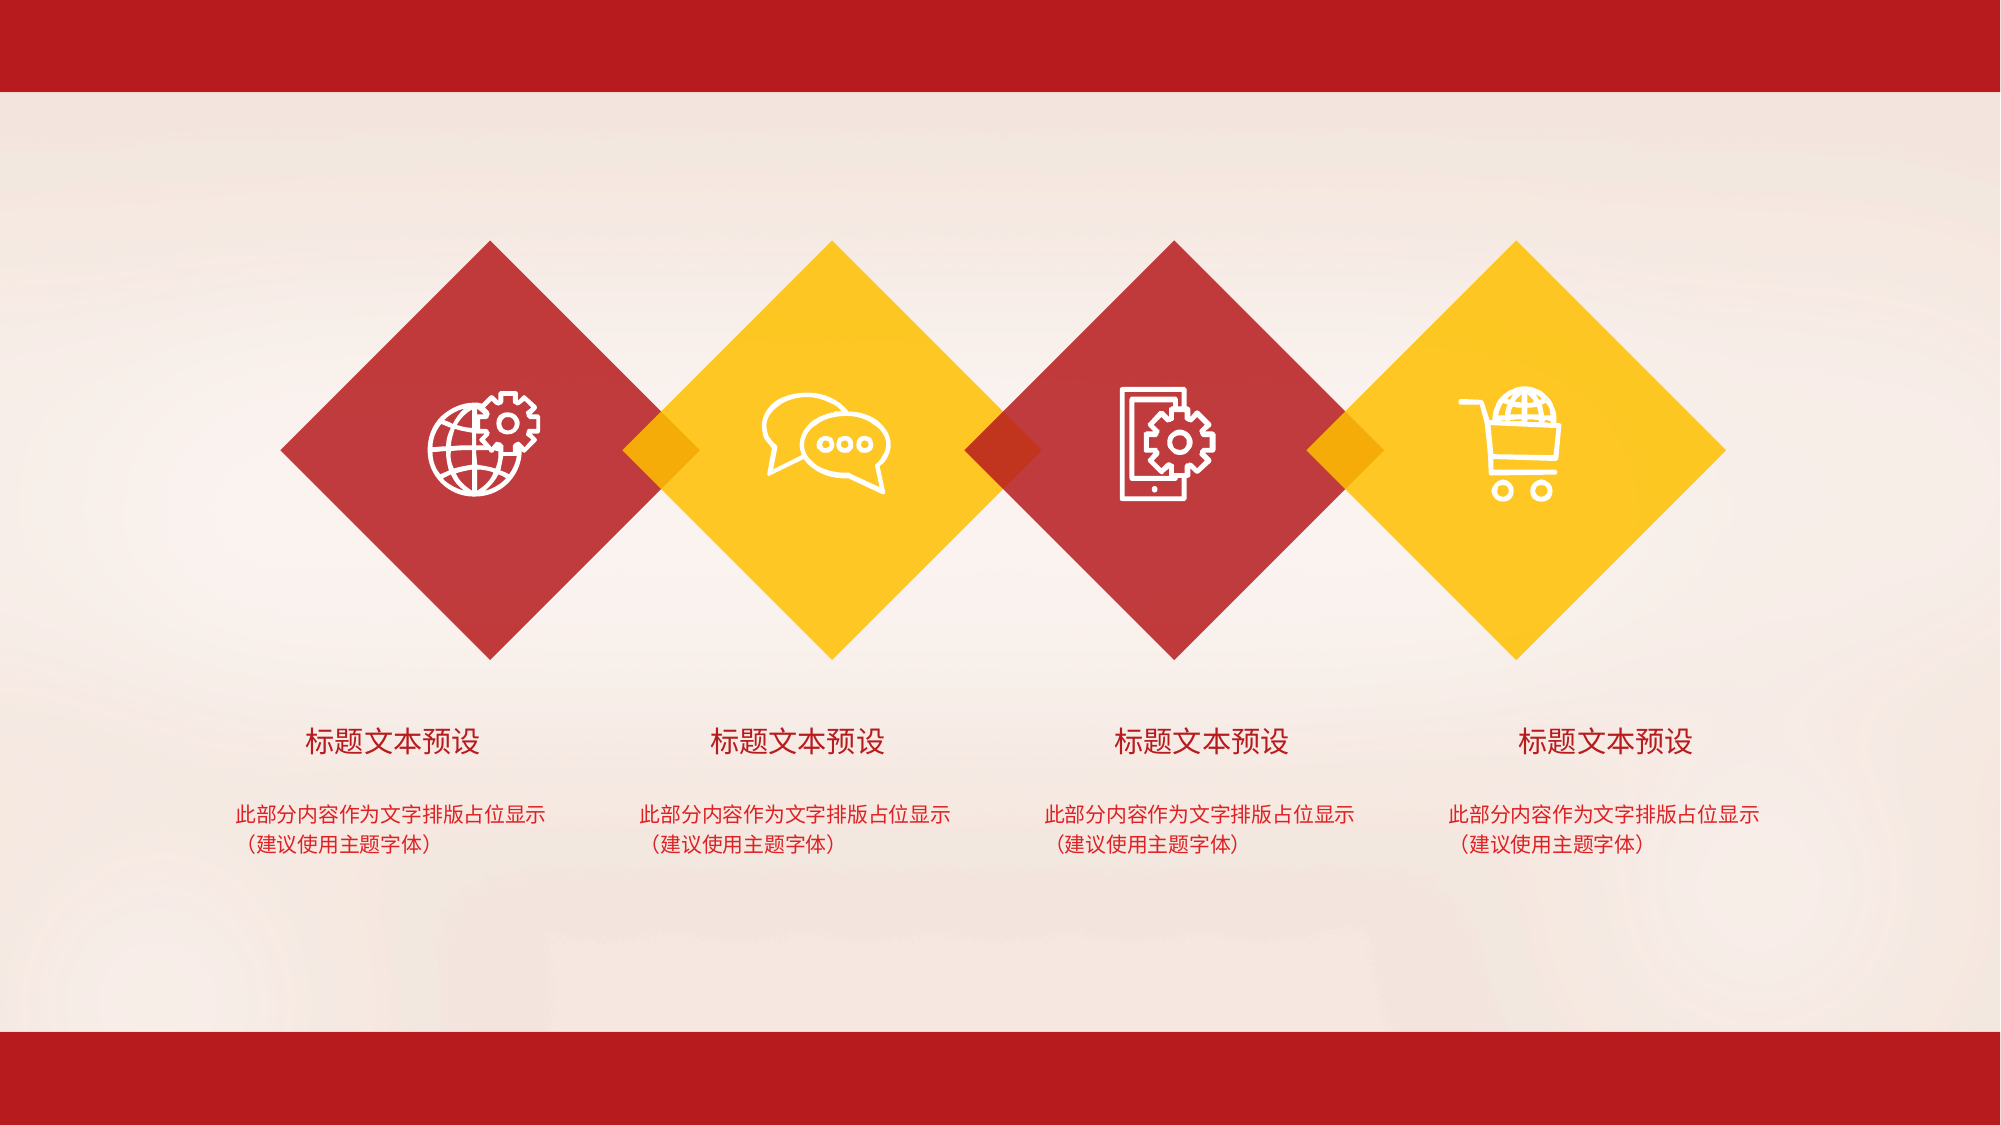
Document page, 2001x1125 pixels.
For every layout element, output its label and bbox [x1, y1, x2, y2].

text_box [197, 240, 1803, 896]
picture [0, 0, 2001, 1125]
